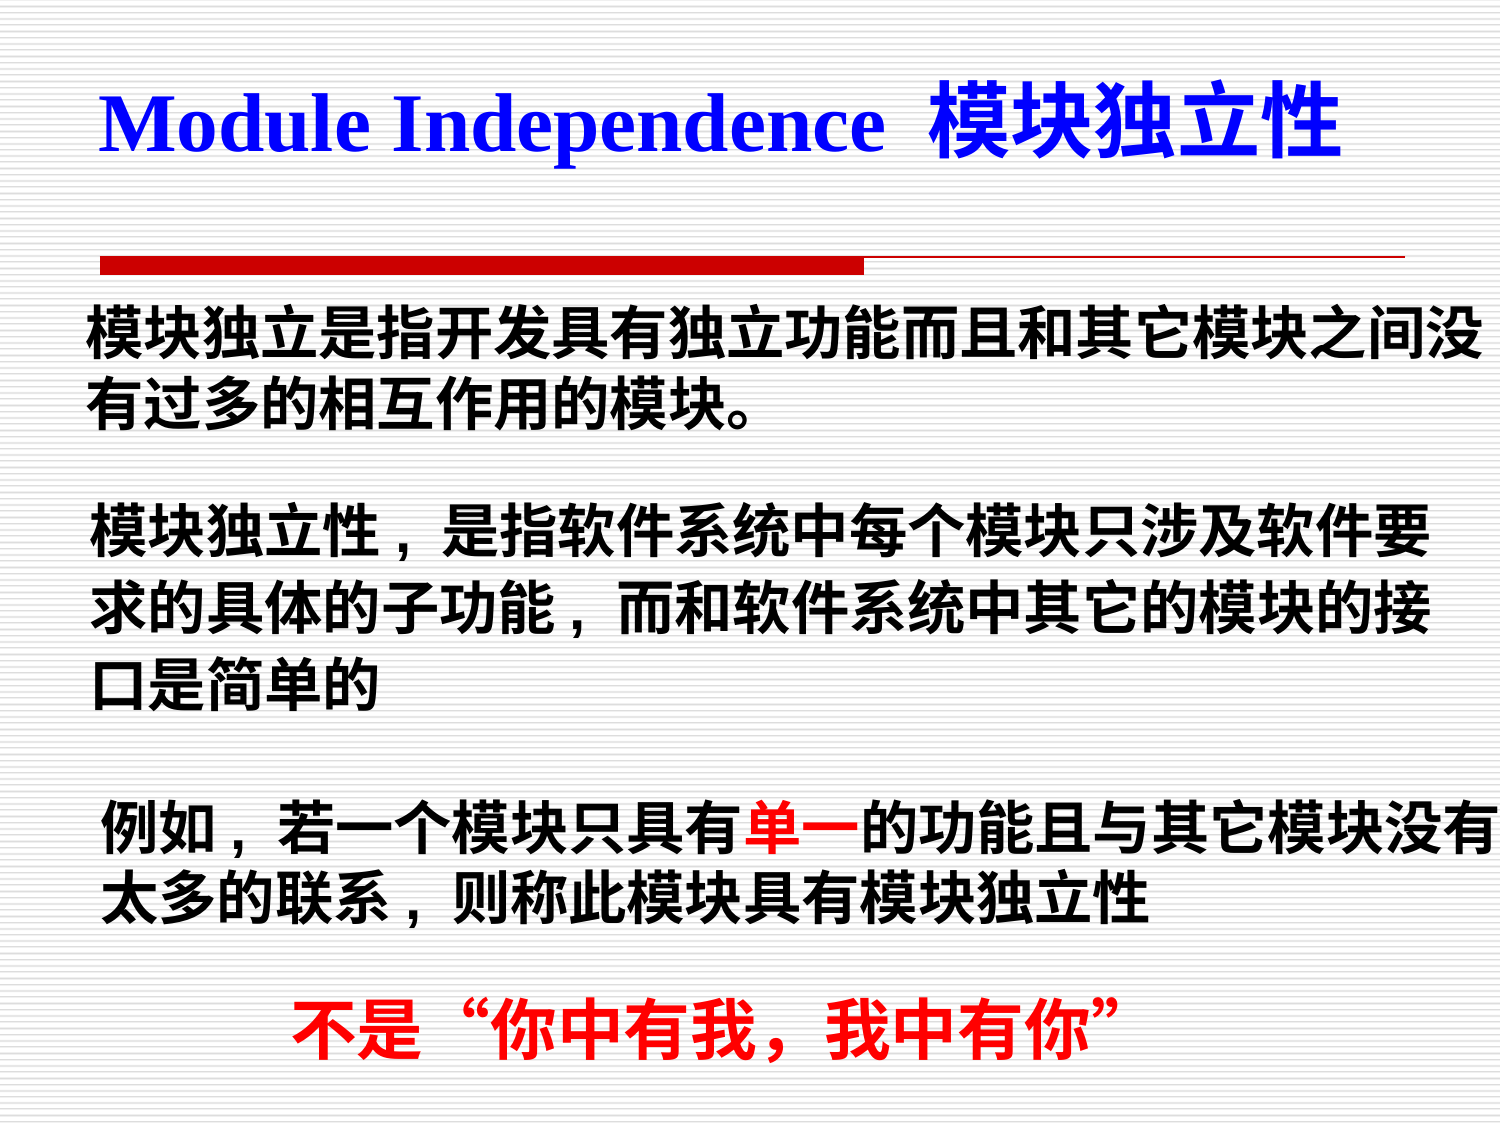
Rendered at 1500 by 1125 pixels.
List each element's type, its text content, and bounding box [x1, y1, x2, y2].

picture [0, 0, 1500, 479]
text_box 例如, 若一个模块只具有单一的功能且与其它模块没有太多的联系, 则称此模块具有模块独立性 [85, 783, 1500, 939]
picture [0, 726, 1500, 1125]
text_box 模块独立性, 是指软件系统中每个模块只涉及软件要求的具体的子功能, 而和软件系统中其它的模块的接口是简单的 [0, 479, 1500, 726]
text_box 模块独立是指开发具有独立功能而且和其它模块之间没有过多的相互作用的模块。 [70, 289, 1500, 444]
text_box 不是“你中有我，我中有你” [290, 987, 1159, 1068]
text_box Module Independence 模块独立性 [83, 60, 1359, 176]
